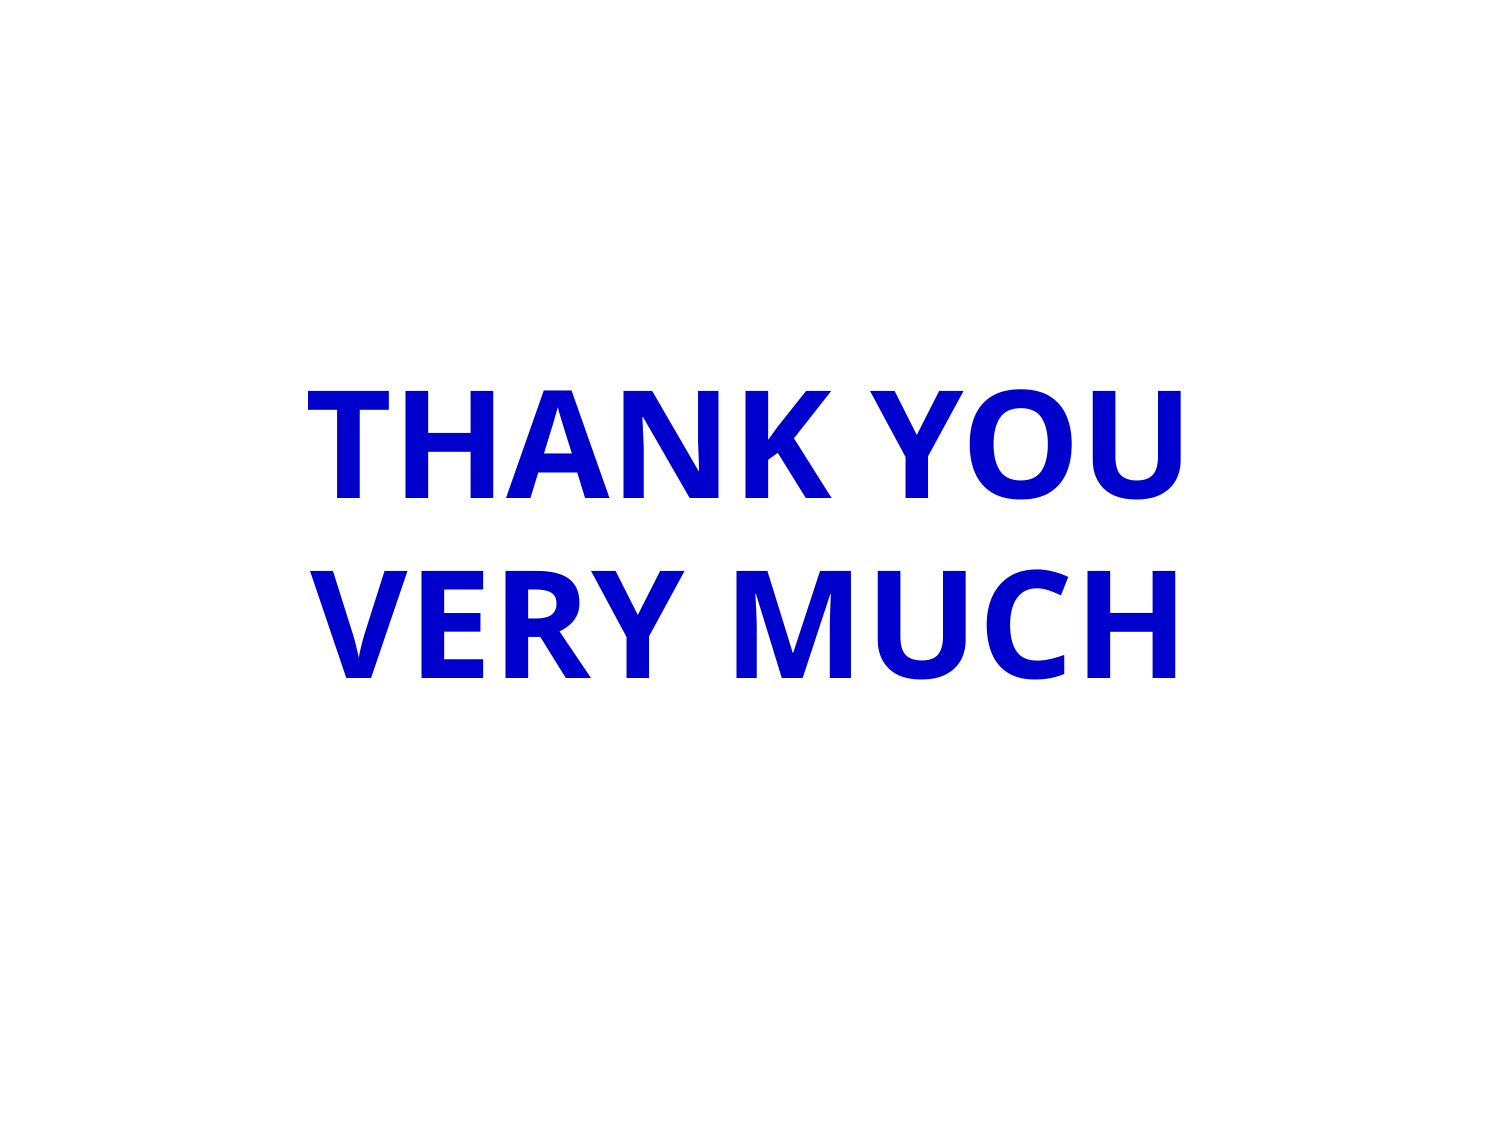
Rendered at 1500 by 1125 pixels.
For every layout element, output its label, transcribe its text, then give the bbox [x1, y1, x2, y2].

title THANK YOU VERY MUCH [75, 45, 1425, 1013]
